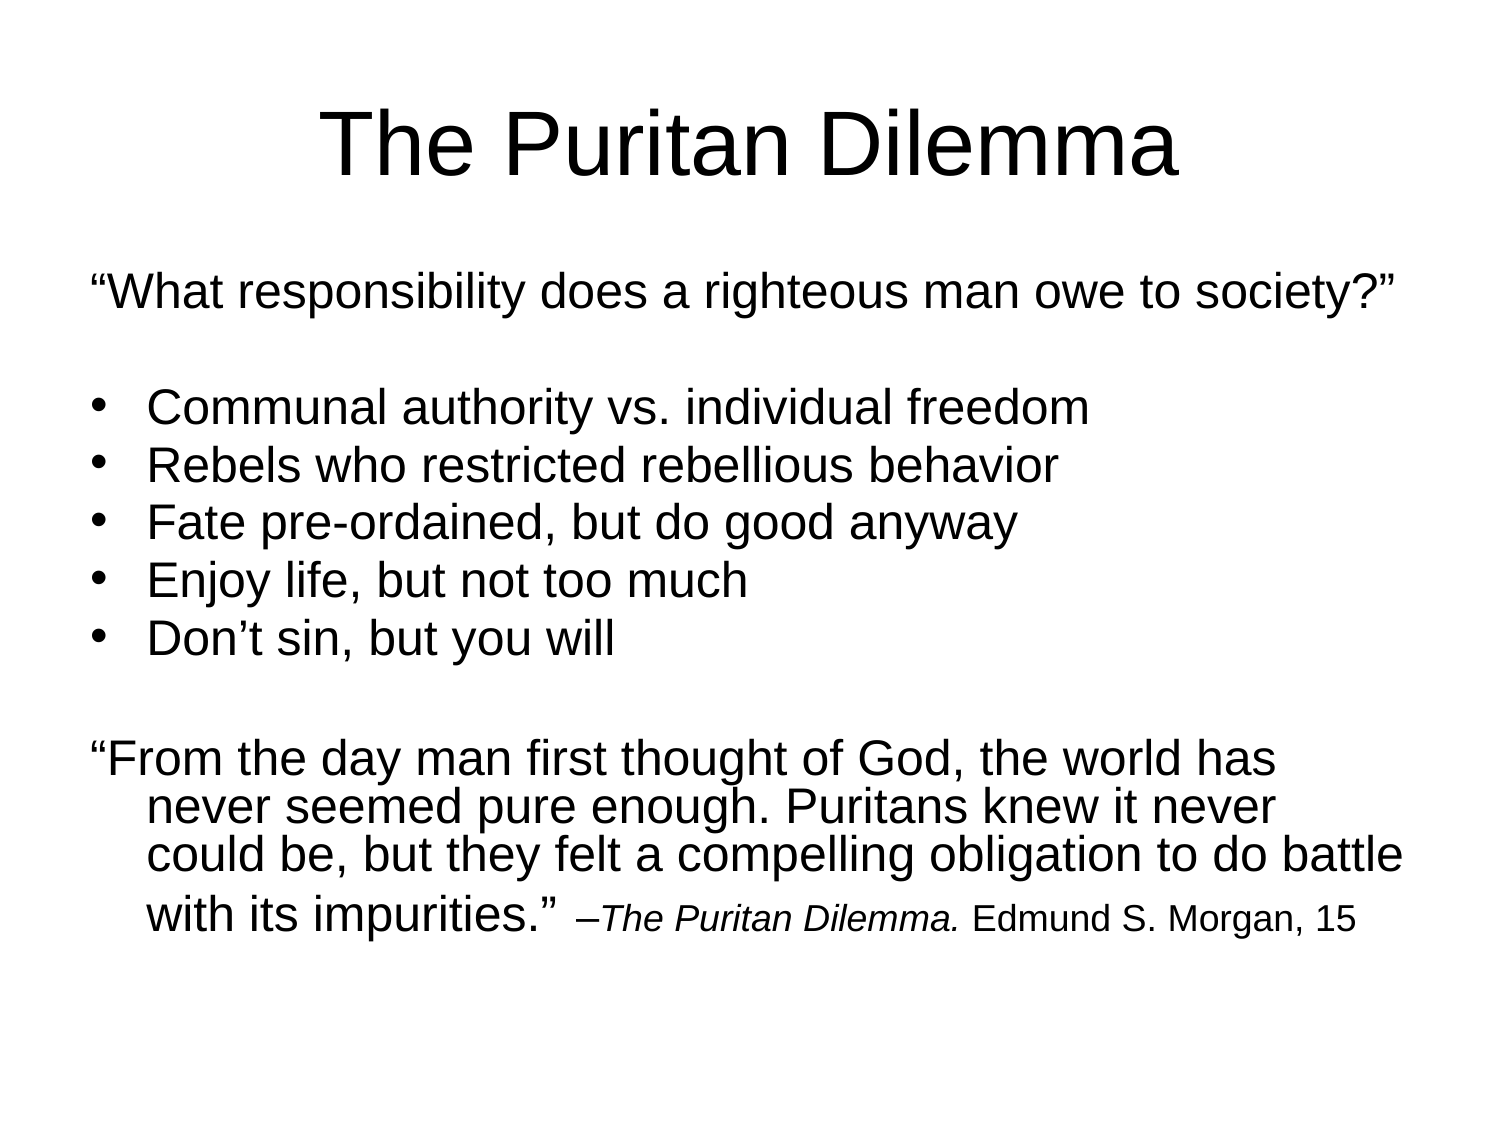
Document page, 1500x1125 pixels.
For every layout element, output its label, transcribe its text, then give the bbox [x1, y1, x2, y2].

title The Puritan Dilemma [75, 45, 1425, 233]
list “What responsibility does a righteous man owe to society?” Communal authority vs. individual freedom Rebels who restricted rebellious behavior Fate pre-ordained, but do good anyway Enjoy life, but not too much Don’t sin, but you will “From the day man first thought of God, the world has never seemed pure enough. Puritans knew it never could be, but they felt a compelling obligation to do battle with its impurities.” –The Puritan Dilemma. Edmund S. Morgan, 15 [75, 262, 1425, 1005]
